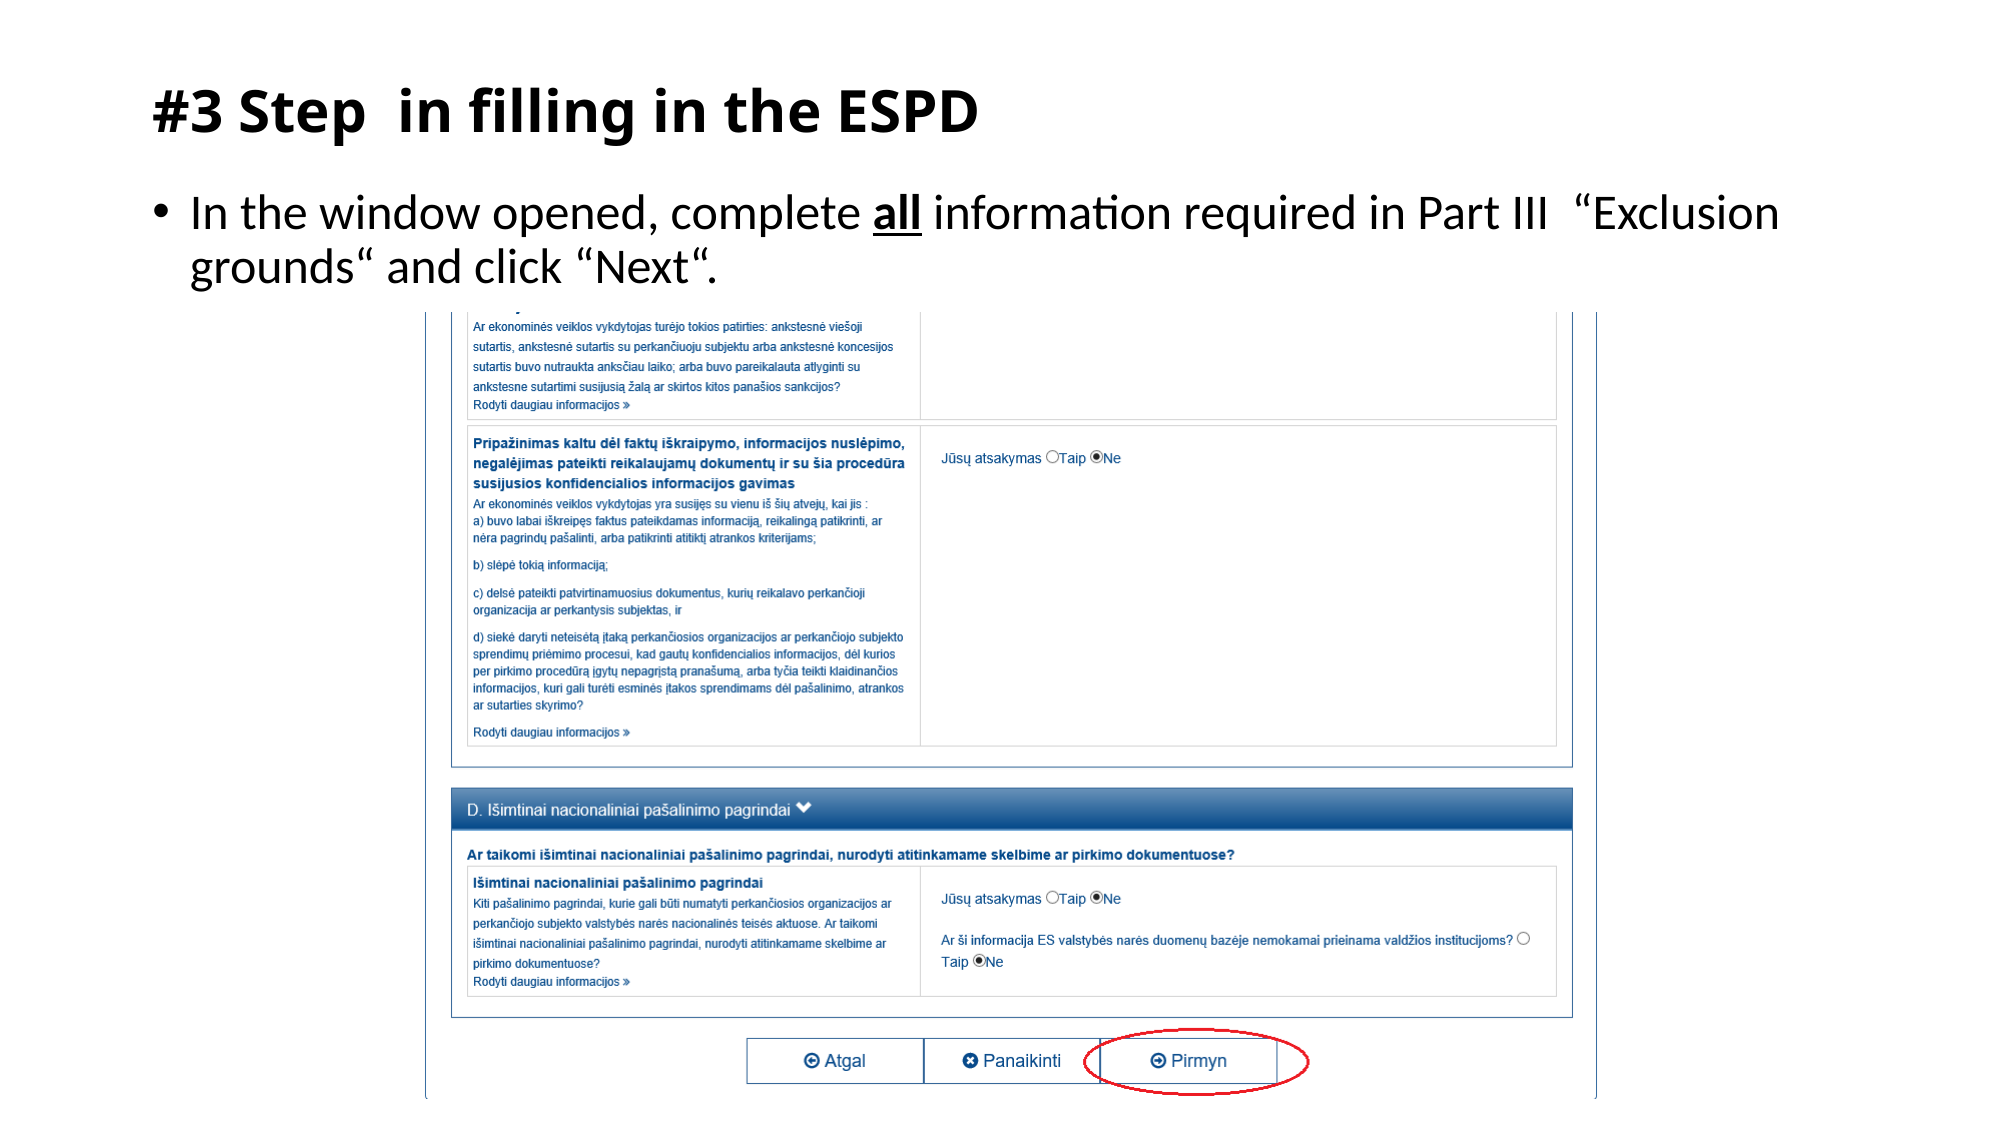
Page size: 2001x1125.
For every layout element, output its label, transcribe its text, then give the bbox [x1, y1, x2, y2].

picture [424, 312, 1598, 1099]
list In the window opened, complete all information required in Part III “Exclusion grounds“ and click “Next“. [137, 178, 1863, 302]
title #3 Step in filling in the ESPD [137, 59, 1863, 168]
